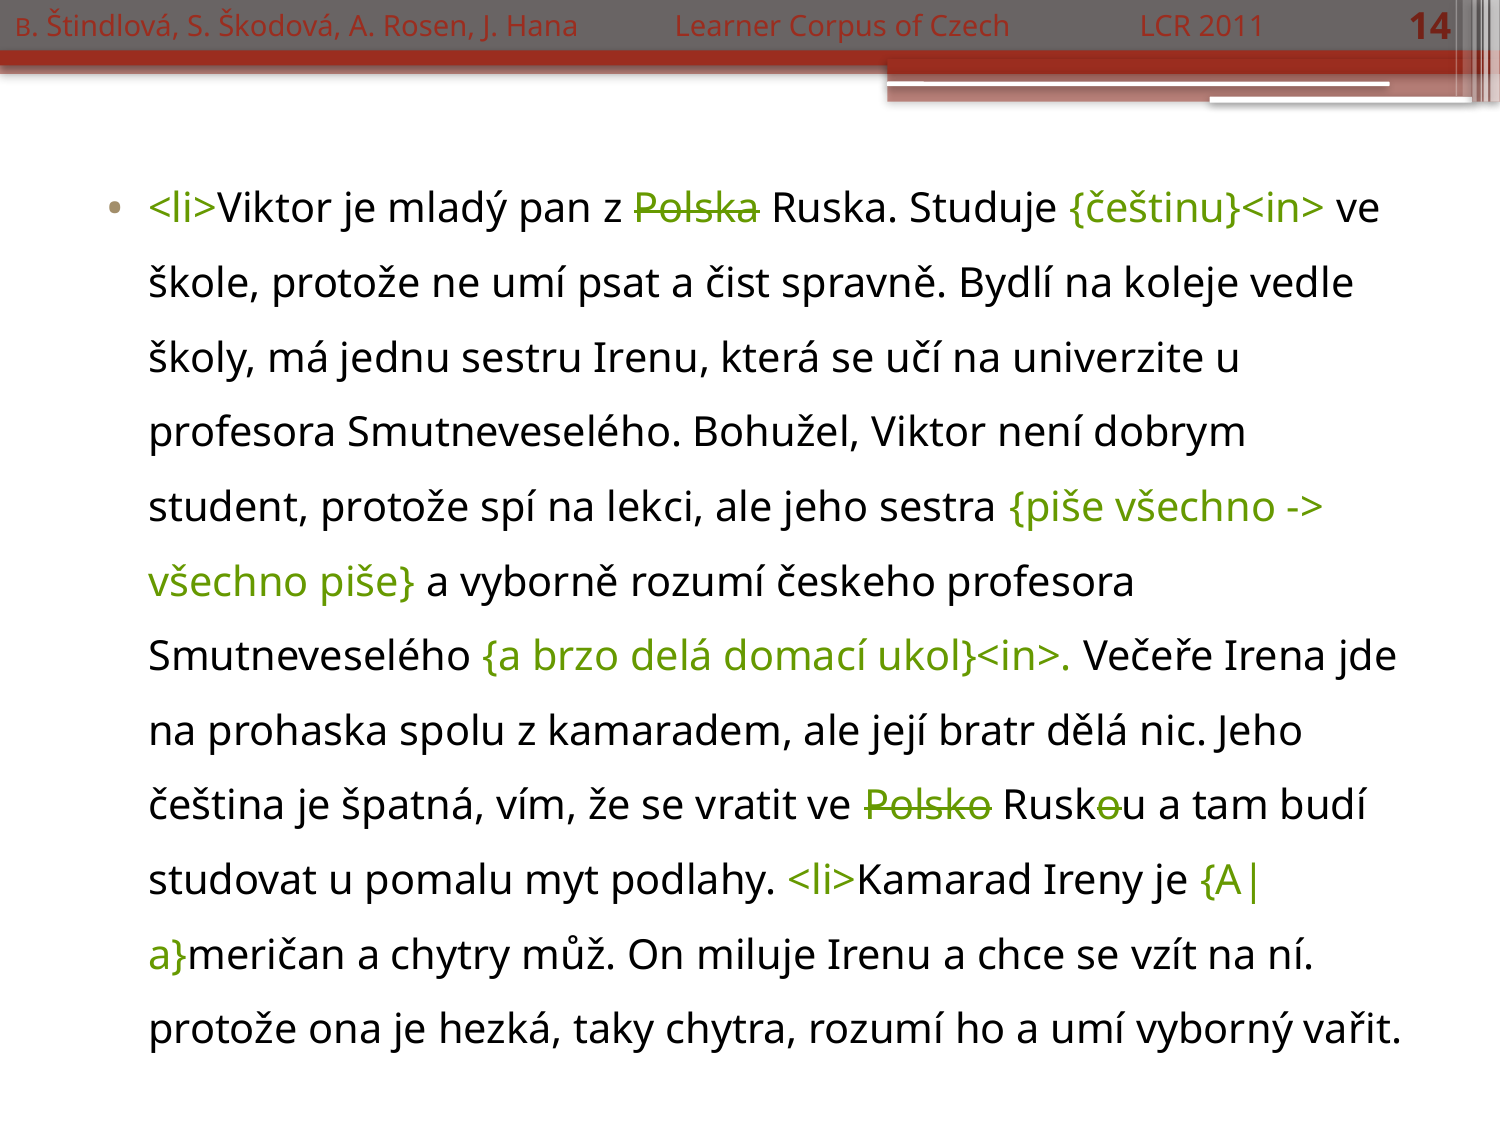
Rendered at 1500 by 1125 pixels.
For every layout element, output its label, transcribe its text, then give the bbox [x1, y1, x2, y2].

text_box B. Štindlová, S. Škodová, A. Rosen, J. Hana Learner Corpus of Czech LCR 2011 [0, 0, 1341, 75]
slide_number 14 [1341, 0, 1466, 61]
list <li>Viktor je mladý pan z Polska Ruska. Studuje {češtinu}<in> ve škole, protože ne umí psat a čist spravně. Bydlí na koleje vedle školy, má jednu sestru Irenu, která se učí na univerzite u profesora Smutneveselého. Bohužel, Viktor není dobrym student, protože spí na lekci, ale jeho sestra {piše všechno -> všechno piše} a vyborně rozumí českeho profesora Smutneveselého {a brzo delá domací ukol}<in>. Večeře Irena jde na prohaska spolu z kamaradem, ale její bratr dělá nic. Jeho čeština je špatná, vím, že se vratit ve Polsko Ruskou a tam budí studovat u pomalu myt podlahy. <li>Kamarad Ireny je {A|a}meričan a chytry můž. On miluje Irenu a chce se vzít na ní. protože ona je hezká, taky chytra, rozumí ho a umí vyborný vařit. [75, 149, 1425, 1079]
